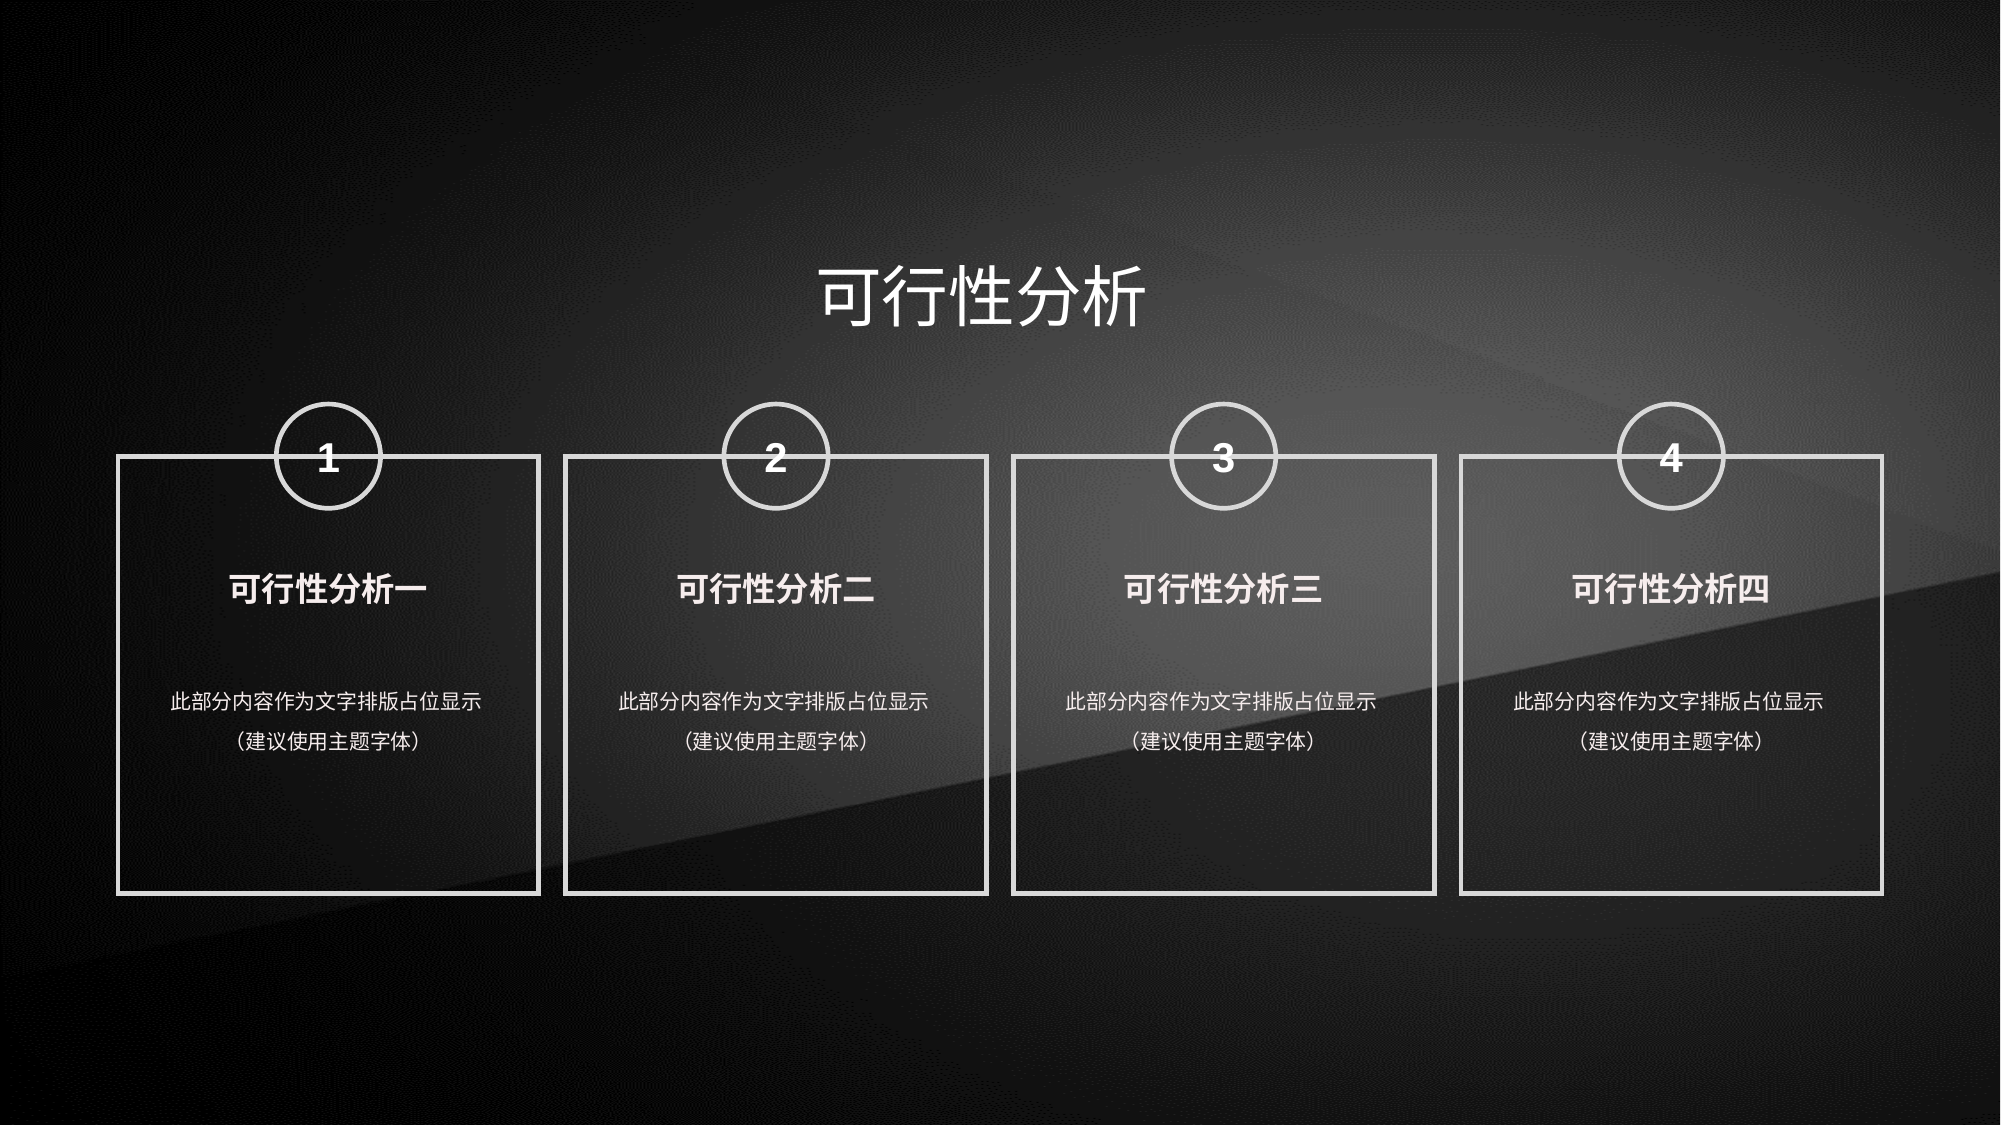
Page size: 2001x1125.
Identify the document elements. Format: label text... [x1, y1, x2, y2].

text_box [161, 574, 496, 787]
text_box [1460, 455, 1883, 894]
picture [0, 0, 2001, 1125]
text_box 可行性分析 [775, 247, 1188, 343]
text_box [609, 574, 943, 787]
text_box [1012, 455, 1435, 894]
text_box [117, 455, 540, 894]
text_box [1056, 574, 1391, 787]
text_box [565, 455, 988, 894]
text_box 2 [722, 403, 830, 510]
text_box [1504, 574, 1839, 787]
text_box 4 [1618, 403, 1725, 510]
text_box 1 [275, 403, 382, 510]
text_box 3 [1170, 403, 1277, 510]
